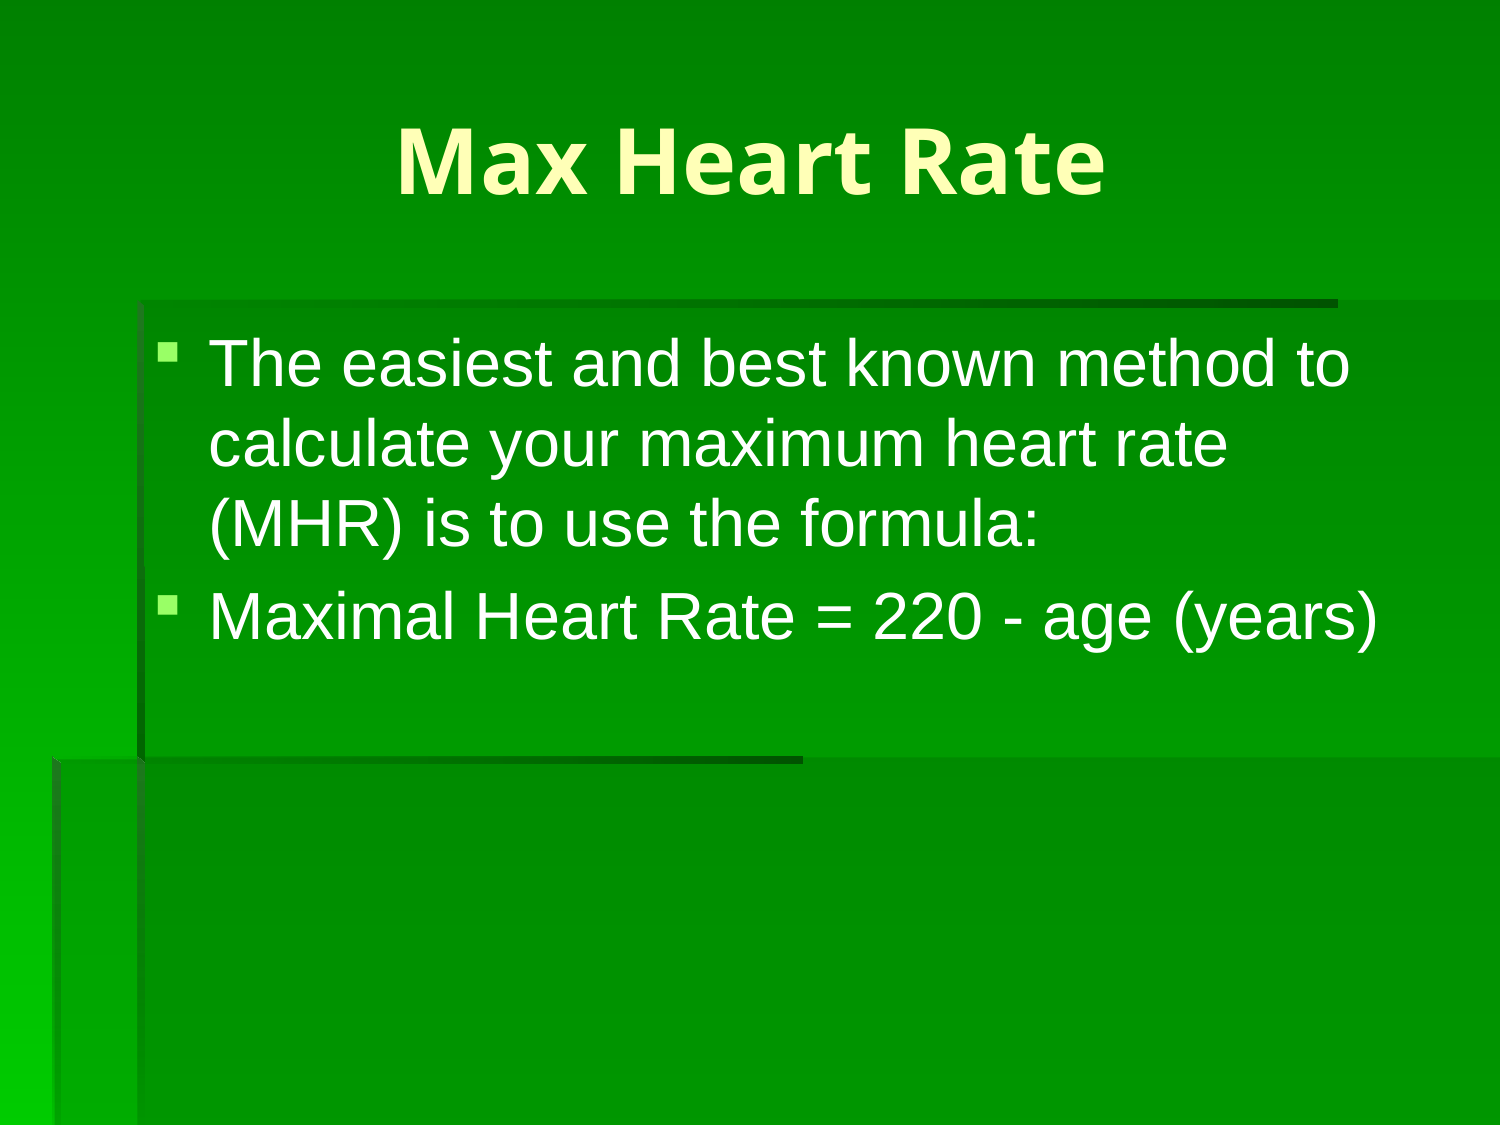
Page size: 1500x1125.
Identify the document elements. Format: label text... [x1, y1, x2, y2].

list The easiest and best known method to calculate your maximum heart rate (MHR) is to use the formula: Maximal Heart Rate = 220 - age (years) [137, 312, 1452, 1001]
title Max Heart Rate [74, 39, 1451, 276]
